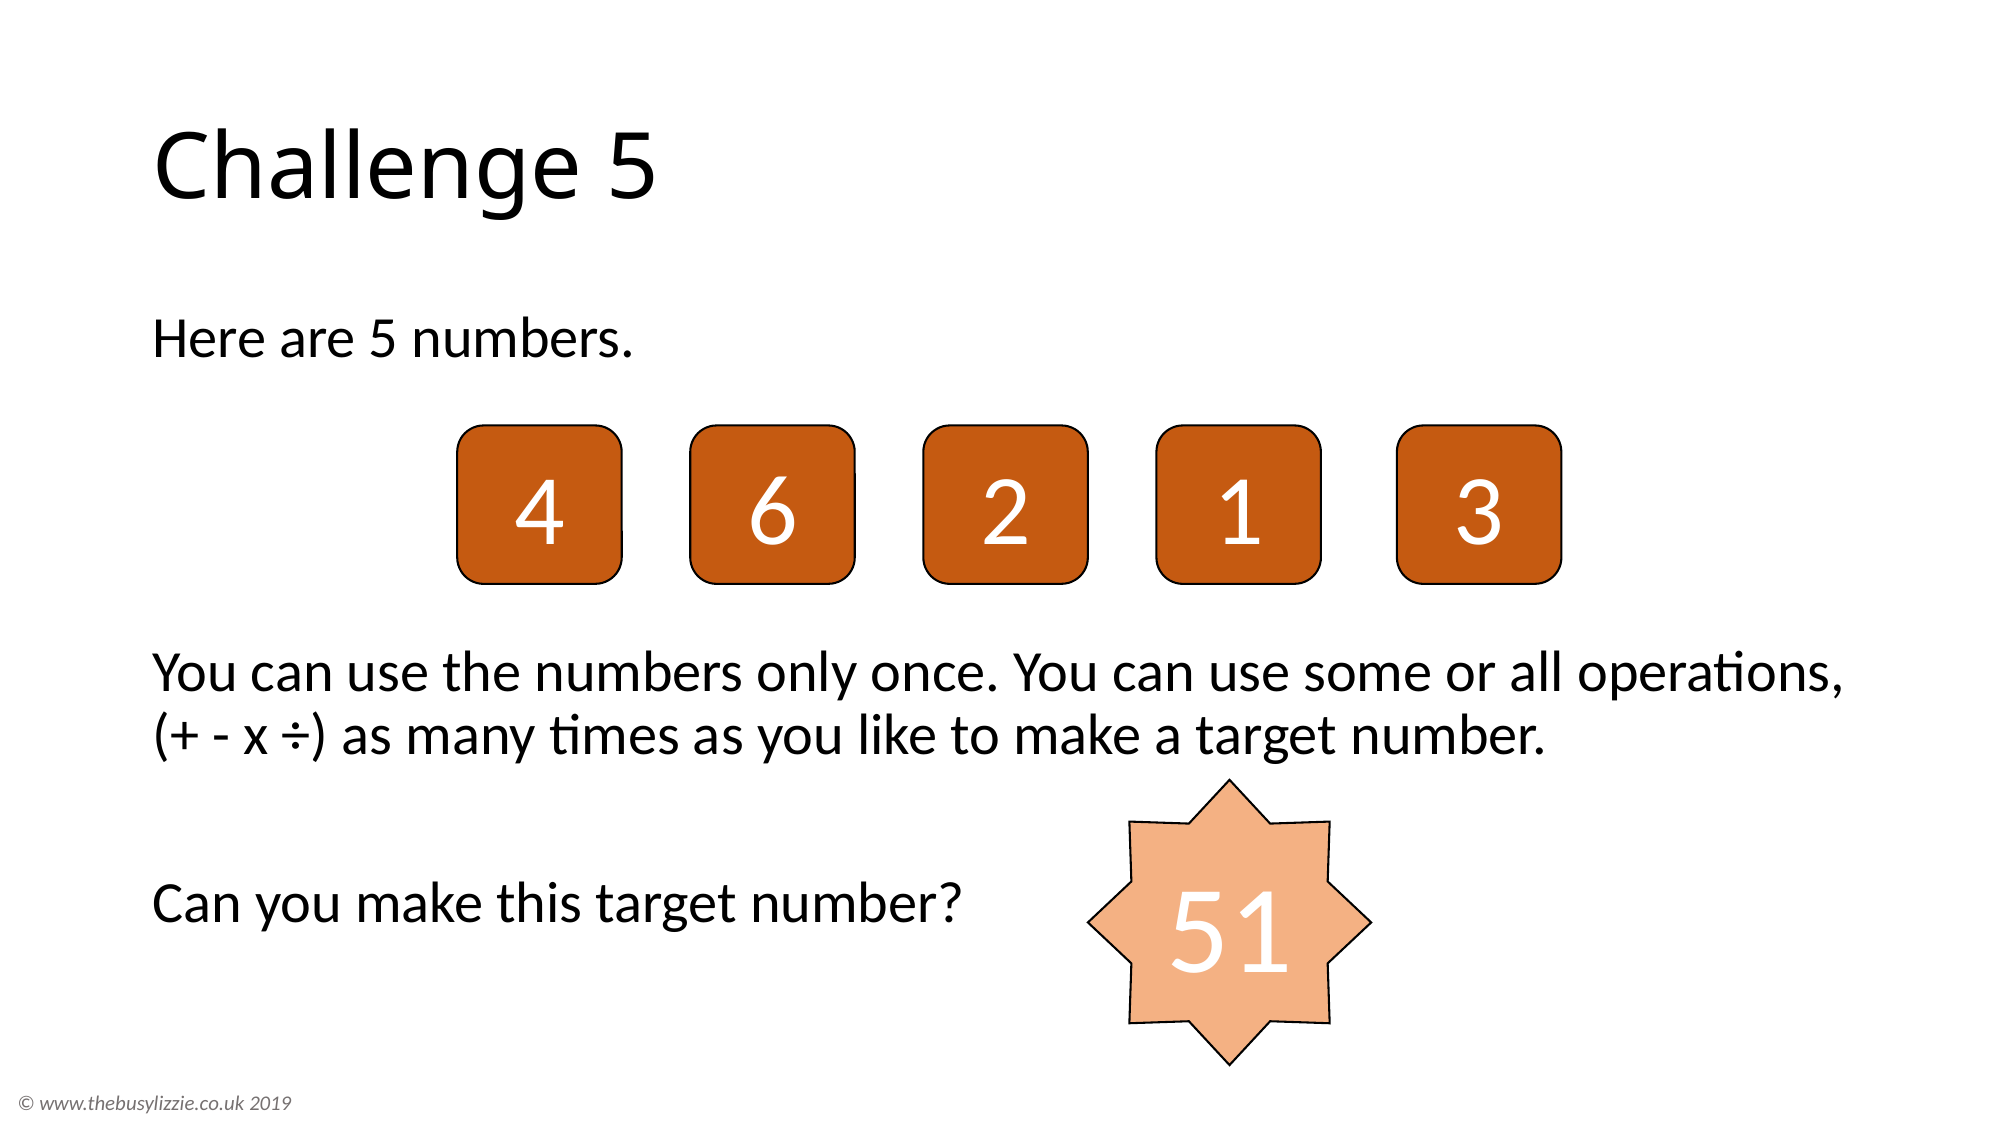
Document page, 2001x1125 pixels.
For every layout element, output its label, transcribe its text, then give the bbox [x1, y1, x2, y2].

text_box 1 [1155, 424, 1322, 585]
text_box 2 [922, 424, 1089, 585]
text_box 51 [1086, 778, 1373, 1067]
title Challenge 5 [137, 59, 1863, 278]
text_box 4 [456, 424, 623, 585]
list Here are 5 numbers. You can use the numbers only once. You can use some or all operations, (+ - x ÷) as many times as you like to make a target number. Can you make this target number? [137, 299, 1900, 1014]
text_box 6 [689, 424, 856, 585]
text_box 3 [1395, 424, 1563, 585]
text_box © www.thebusylizzie.co.uk 2019 [2, 1082, 311, 1122]
